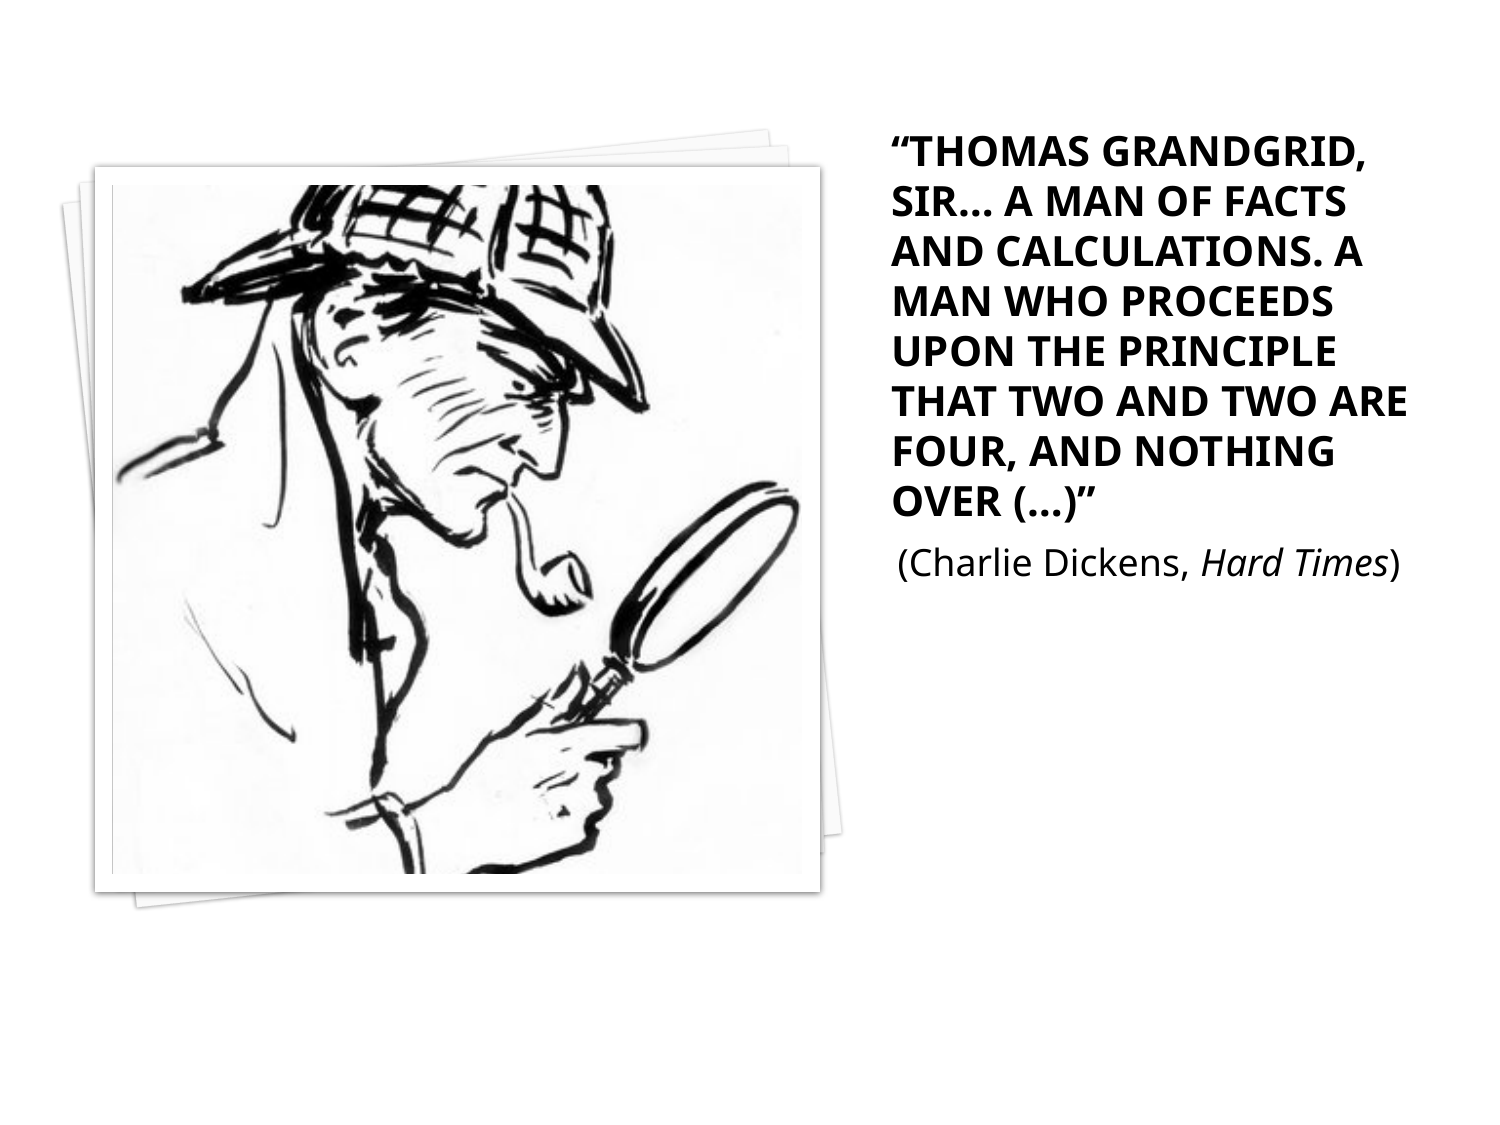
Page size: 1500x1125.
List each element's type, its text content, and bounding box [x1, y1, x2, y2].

title “THOMAS Grandgrid, sir… a man of facts and calculations. A man who proceeds upon the principle that two and two are four, and nothing over (…)” [884, 187, 1447, 525]
list (Charlie Dickens, Hard Times) [884, 538, 1447, 854]
picture [111, 184, 803, 875]
